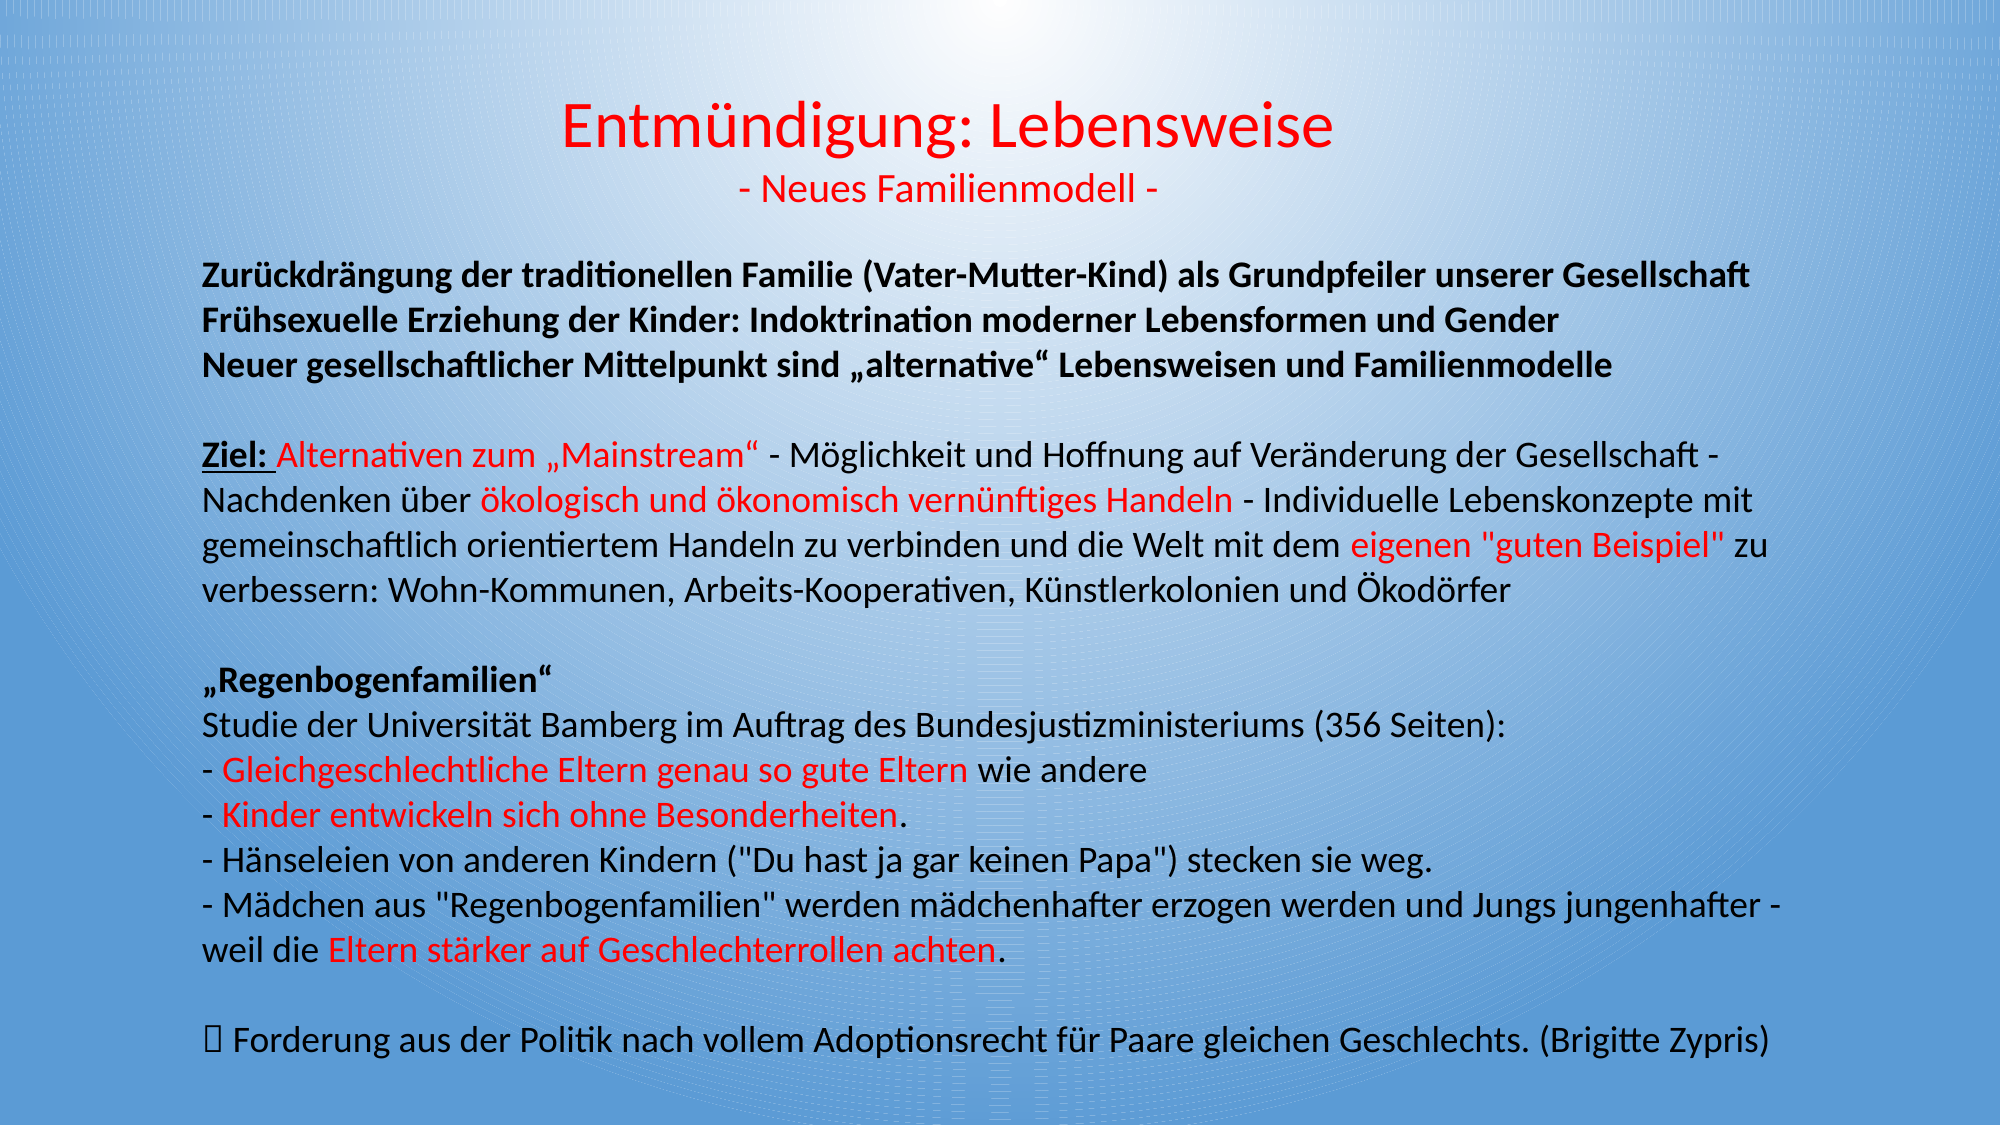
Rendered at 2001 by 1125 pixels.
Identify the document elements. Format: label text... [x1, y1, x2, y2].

text_box Zurückdrängung der traditionellen Familie (Vater-Mutter-Kind) als Grundpfeiler unserer Gesellschaft Frühsexuelle Erziehung der Kinder: Indoktrination moderner Lebensformen und Gender Neuer gesellschaftlicher Mittelpunkt sind „alternative“ Lebensweisen und Familienmodelle Ziel: Alternativen zum „Mainstream“ - Möglichkeit und Hoffnung auf Veränderung der Gesellschaft - Nachdenken über ökologisch und ökonomisch vernünftiges Handeln - Individuelle Lebenskonzepte mit gemeinschaftlich orientiertem Handeln zu verbinden und die Welt mit dem eigenen "guten Beispiel" zu verbessern: Wohn-Kommunen, Arbeits-Kooperativen, Künstlerkolonien und Ökodörfer „Regenbogenfamilien“ Studie der Universität Bamberg im Auftrag des Bundesjustizministeriums (356 Seiten): - Gleichgeschlechtliche Eltern genau so gute Eltern wie andere - Kinder entwickeln sich ohne Besonderheiten. - Hänseleien von anderen Kindern ("Du hast ja gar keinen Papa") stecken sie weg. - Mädchen aus "Regenbogenfamilien" werden mädchenhafter erzogen werden und Jungs jungenhafter - weil die Eltern stärker auf Geschlechterrollen achten.  Forderung aus der Politik nach vollem Adoptionsrecht für Paare gleichen Geschlechts. (Brigitte Zypris) [187, 243, 1857, 1068]
text_box Entmündigung: Lebensweise - Neues Familienmodell - [279, 73, 1618, 218]
